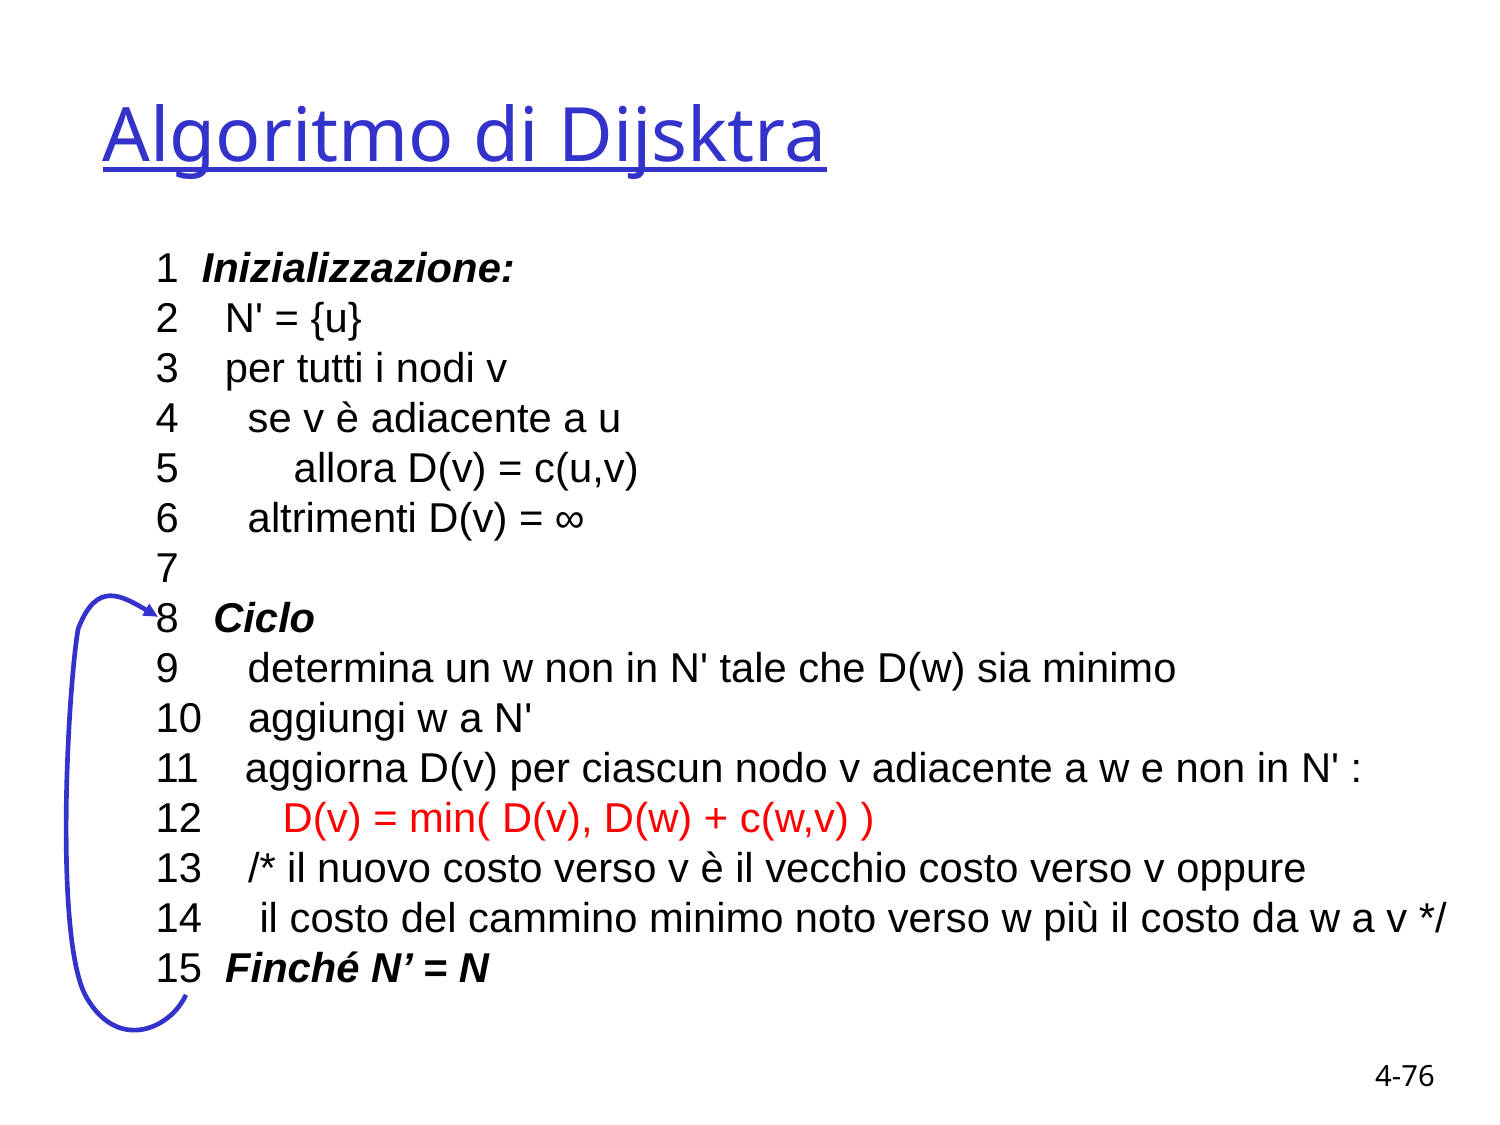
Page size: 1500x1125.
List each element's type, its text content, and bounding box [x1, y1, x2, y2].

slide_number 4-76 [1338, 1049, 1451, 1125]
title Algoritmo di Dijsktra [87, 37, 1363, 226]
text_box 1 Inizializzazione: 2 N' = {u} 3 per tutti i nodi v 4 se v è adiacente a u 5 allora D(v) = c(u,v) 6 altrimenti D(v) = ∞ 7 8 Ciclo 9 determina un w non in N' tale che D(w) sia minimo 10 aggiungi w a N' 11 aggiorna D(v) per ciascun nodo v adiacente a w e non in N' : 12 D(v) = min( D(v), D(w) + c(w,v) ) 13 /* il nuovo costo verso v è il vecchio costo verso v oppure 14 il costo del cammino minimo noto verso w più il costo da w a v */ 15 Finché N’ = N [140, 233, 1474, 999]
text_box [66, 595, 187, 1031]
